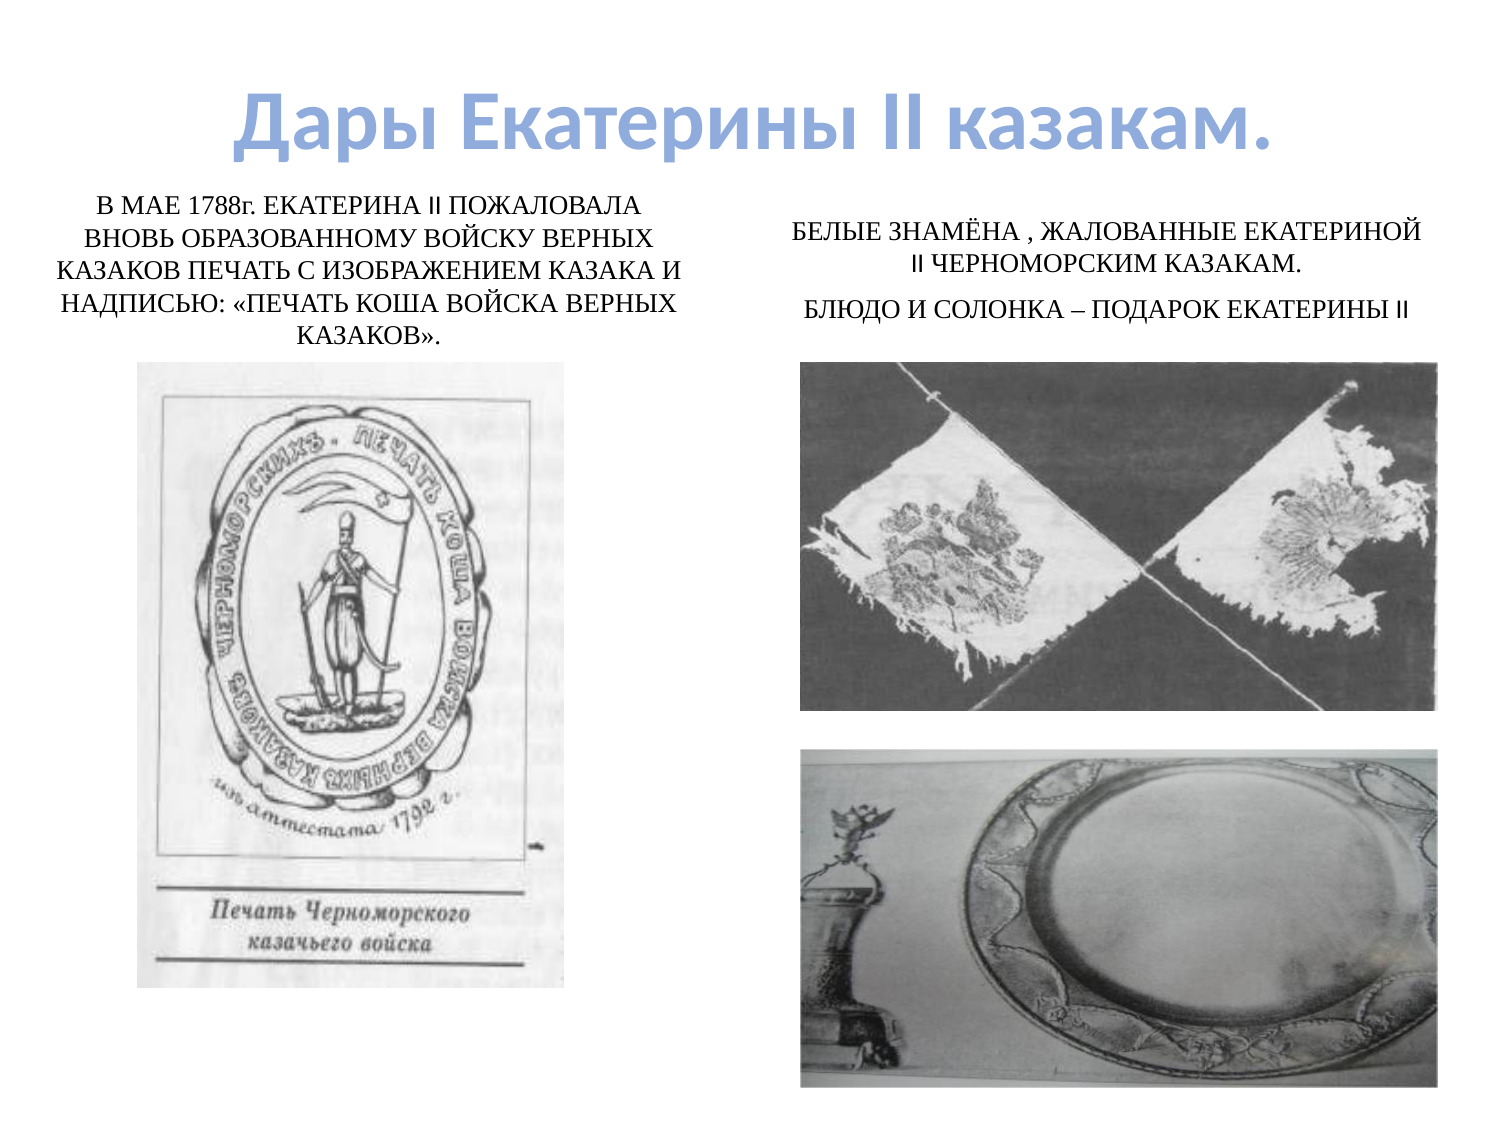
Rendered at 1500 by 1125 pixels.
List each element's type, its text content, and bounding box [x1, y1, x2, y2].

list В МАЕ 1788г. ЕКАТЕРИНА II ПОЖАЛОВАЛА ВНОВЬ ОБРАЗОВАННОМУ ВОЙСКУ ВЕРНЫХ КАЗАКОВ ПЕЧАТЬ С ИЗОБРАЖЕНИЕМ КАЗАКА И НАДПИСЬЮ: «ПЕЧАТЬ КОША ВОЙСКА ВЕРНЫХ КАЗАКОВ». [37, 174, 701, 363]
title Дары Екатерины II казакам. [63, 38, 1426, 193]
list БЕЛЫЕ ЗНАМЁНА , ЖАЛОВАННЫЕ ЕКАТЕРИНОЙ II ЧЕРНОМОРСКИМ КАЗАКАМ. БЛЮДО И СОЛОНКА – ПОДАРОК ЕКАТЕРИНЫ II [774, 187, 1438, 350]
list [799, 362, 1439, 712]
picture [799, 749, 1438, 1088]
picture [137, 362, 565, 988]
